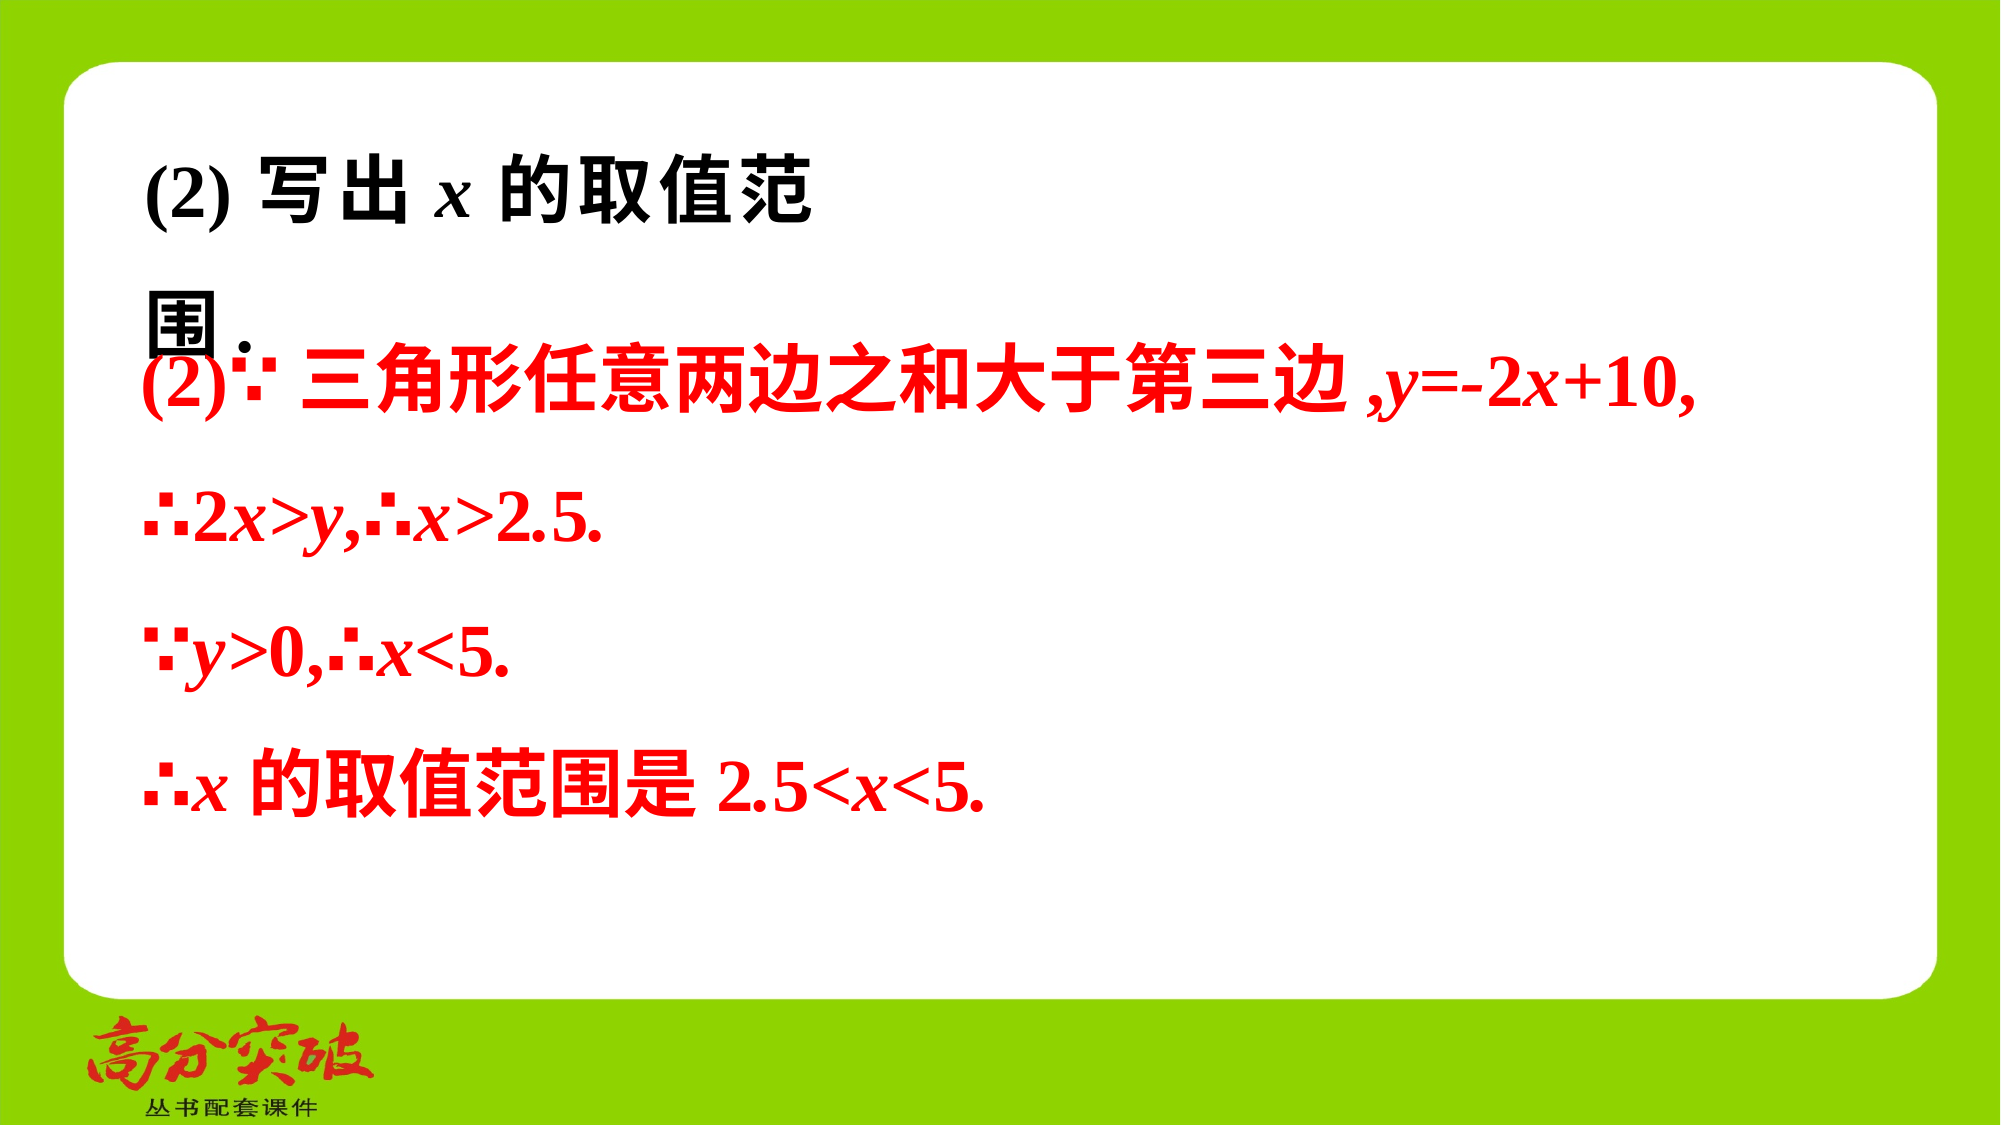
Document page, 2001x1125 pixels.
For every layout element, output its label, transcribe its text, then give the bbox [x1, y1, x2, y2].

text_box (2)写出x的取值范围. [130, 89, 829, 240]
text_box (2)∵三角形任意两边之和大于第三边,y=-2x+10, ∴2x>y,∴x>2.5. ∵y>0,∴x<5. ∴x的取值范围是2.5<x<5. [125, 278, 1922, 834]
picture [0, 0, 2001, 1125]
